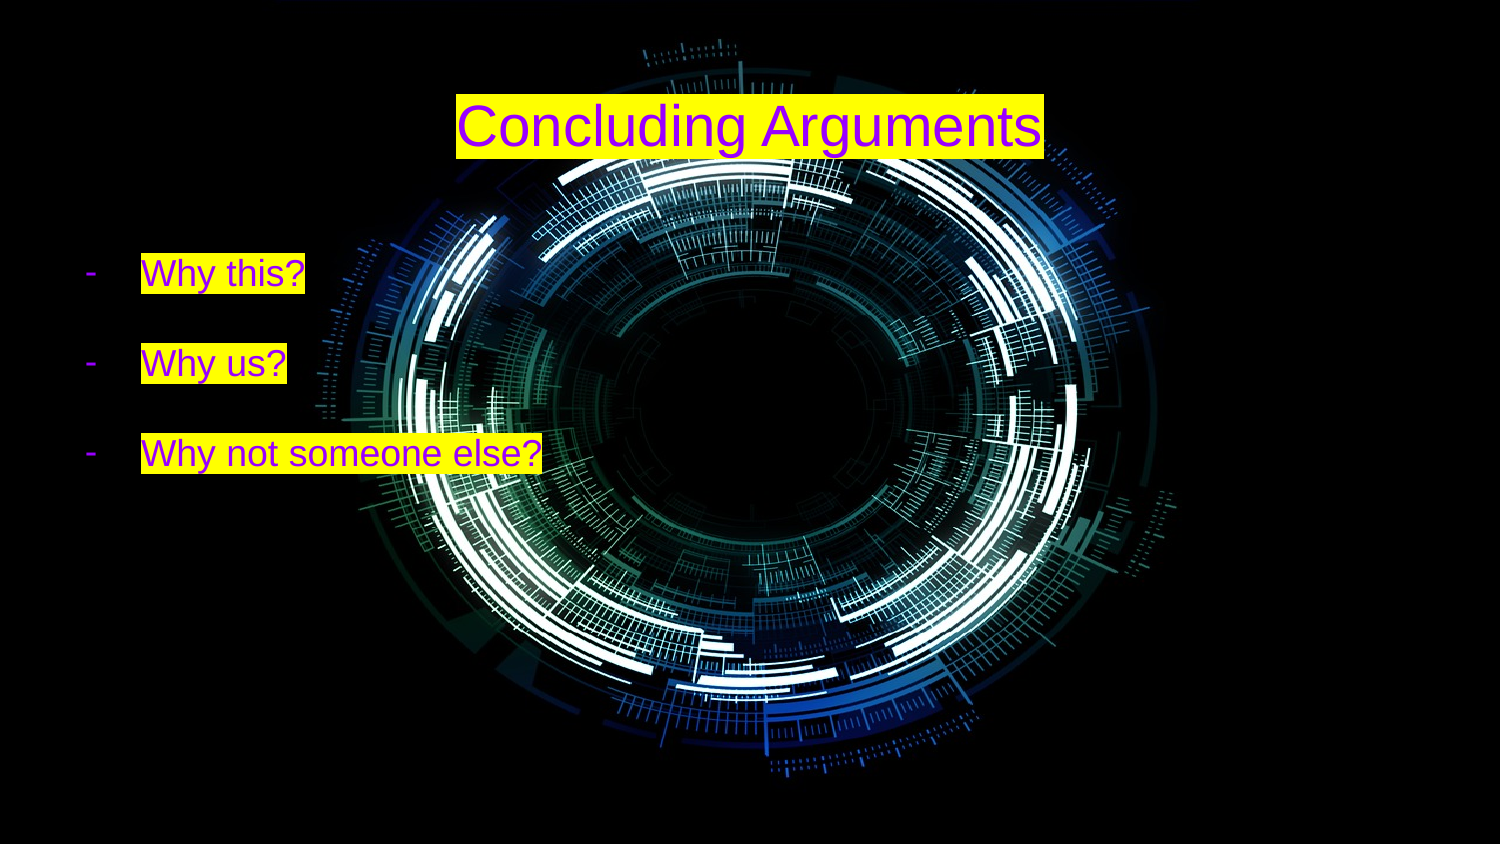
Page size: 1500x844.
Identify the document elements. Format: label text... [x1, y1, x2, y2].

list Why this? Why us? Why not someone else? [51, 189, 1449, 750]
picture [0, 0, 1500, 844]
title Concluding Arguments [51, 72, 1449, 167]
